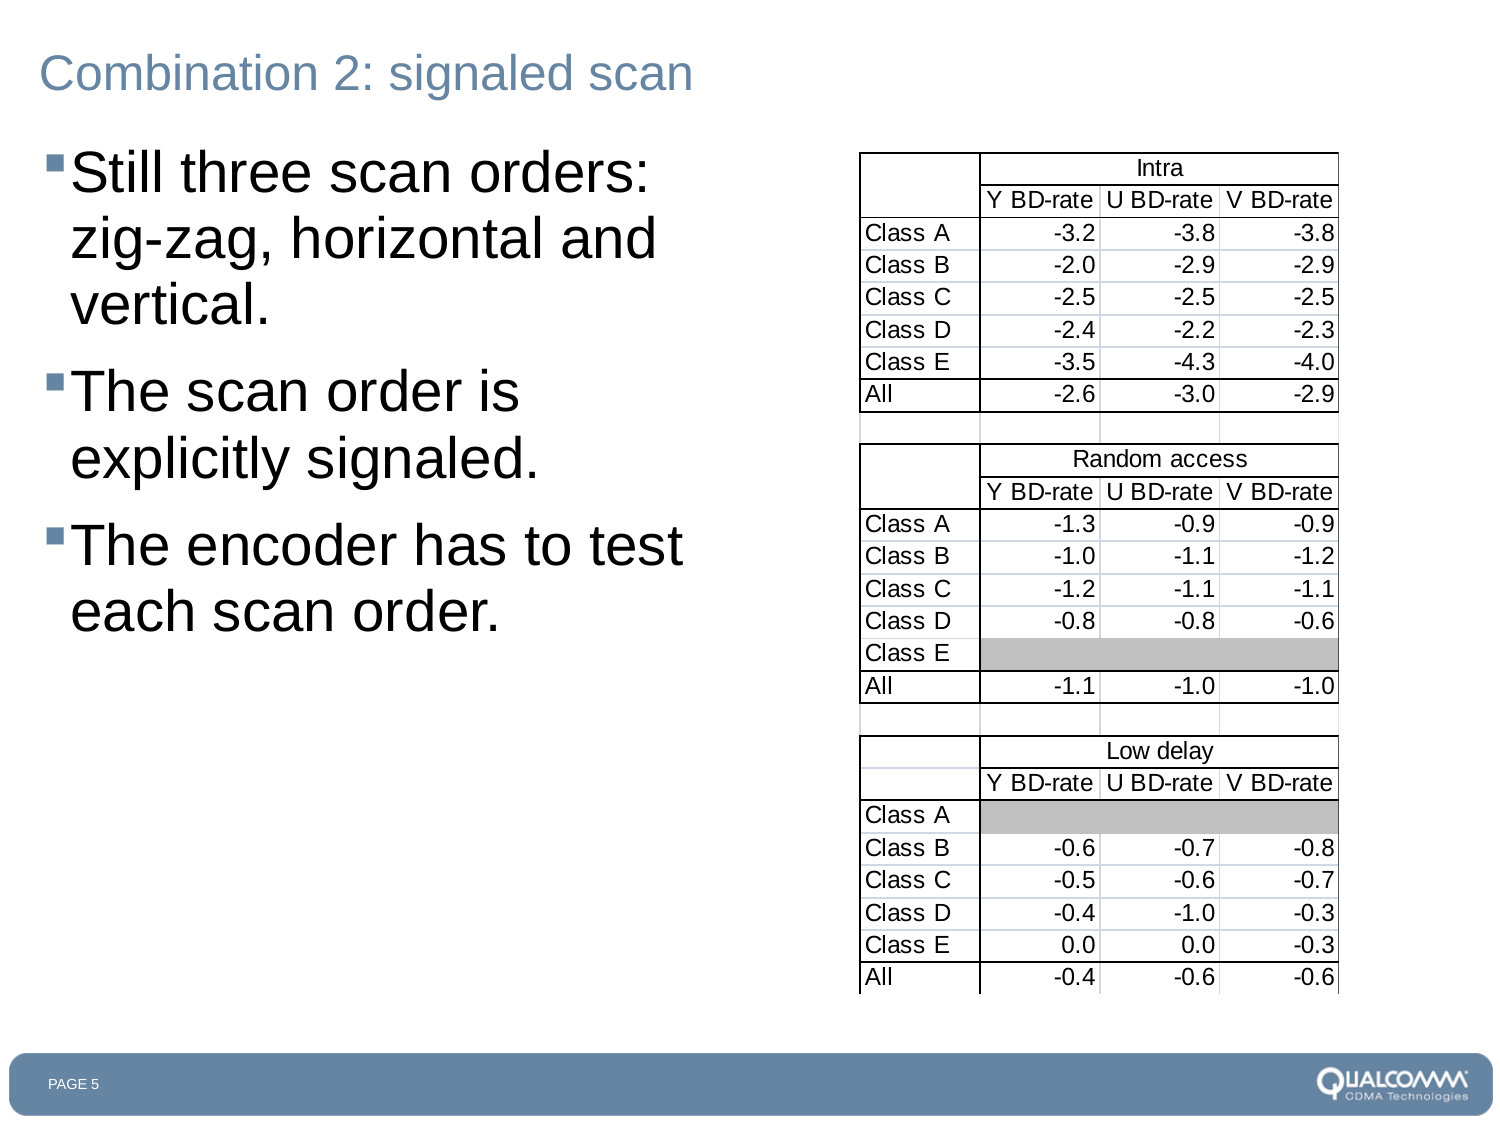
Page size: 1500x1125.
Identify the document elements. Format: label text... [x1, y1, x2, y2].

title Combination 2: signaled scan [23, 44, 1457, 138]
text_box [858, 151, 1341, 996]
list Still three scan orders: zig-zag, horizontal and vertical. The scan order is explicitly signaled. The encoder has to test each scan order. [26, 131, 730, 1004]
picture [0, 1048, 1500, 1125]
